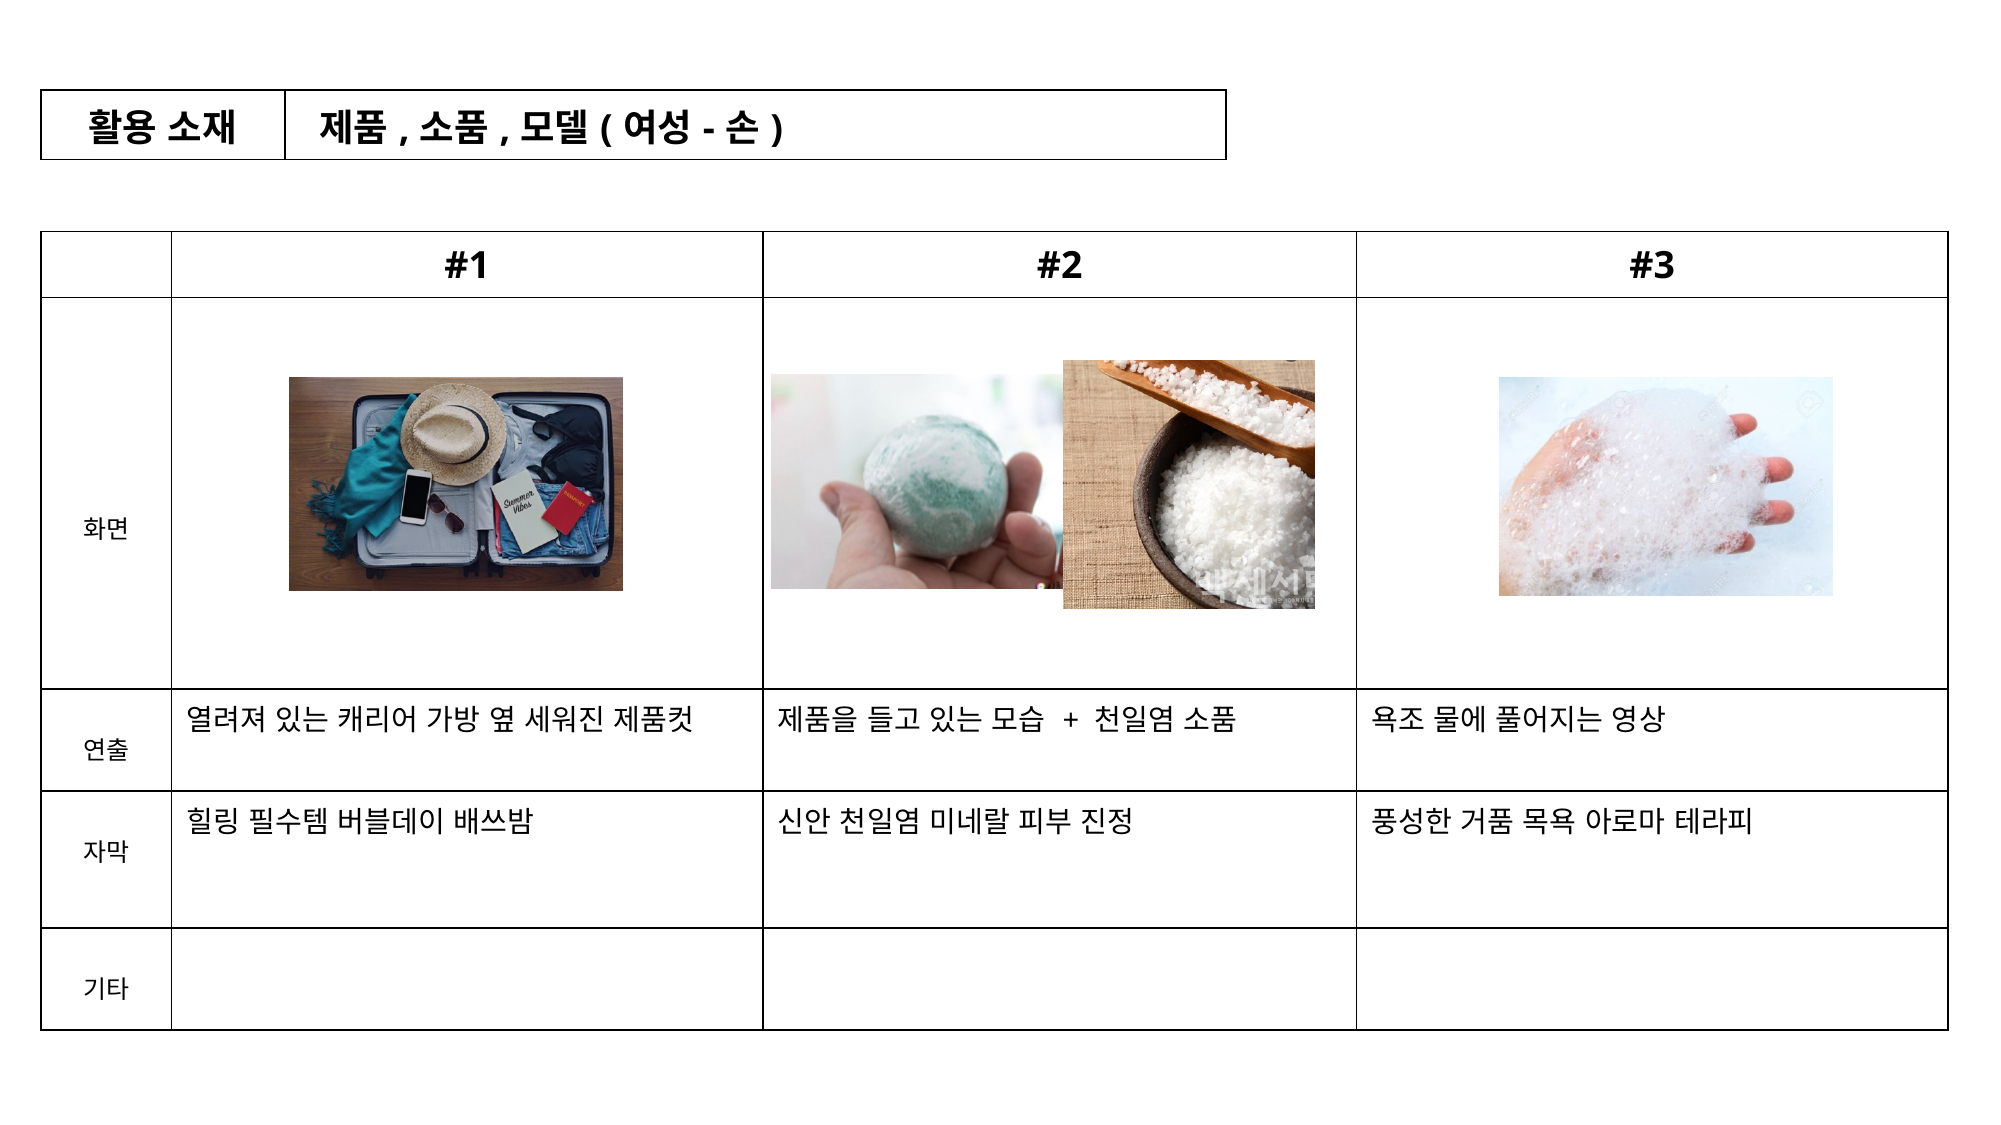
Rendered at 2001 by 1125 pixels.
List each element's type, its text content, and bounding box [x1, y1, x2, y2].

picture [1499, 377, 1833, 596]
table_cell [1357, 298, 1947, 688]
picture [771, 360, 1315, 609]
table_cell 욕조 물에 풀어지는 영상 [1357, 690, 1947, 790]
table_cell 제품을 들고 있는 모습 + 천일염 소품 [764, 690, 1356, 790]
table_cell 풍성한 거품 목욕 아로마 테라피 [1357, 792, 1947, 927]
table_cell 화면 [42, 298, 171, 688]
table_cell [1357, 929, 1947, 1029]
table_cell [172, 929, 762, 1029]
table_header 활용 소재 [42, 91, 284, 159]
table_cell 연출 [42, 690, 171, 790]
table_header 제품,소품,모델(여성-손) [286, 91, 1225, 159]
table_cell 자막 [42, 792, 171, 927]
table_cell [764, 298, 1356, 688]
table_cell 신안 천일염 미네랄 피부 진정 [764, 792, 1356, 927]
table_header #3 [1357, 232, 1947, 297]
picture [289, 377, 624, 591]
table_cell [172, 298, 762, 688]
table_cell 힐링 필수템 버블데이 배쓰밤 [172, 792, 762, 927]
table_cell 열려져 있는 캐리어 가방 옆 세워진 제품컷 [172, 690, 762, 790]
table_cell 기타 [42, 929, 171, 1029]
table_header #2 [764, 232, 1356, 297]
table_cell [764, 929, 1356, 1029]
table_header #1 [172, 232, 762, 297]
table_header [42, 232, 171, 297]
